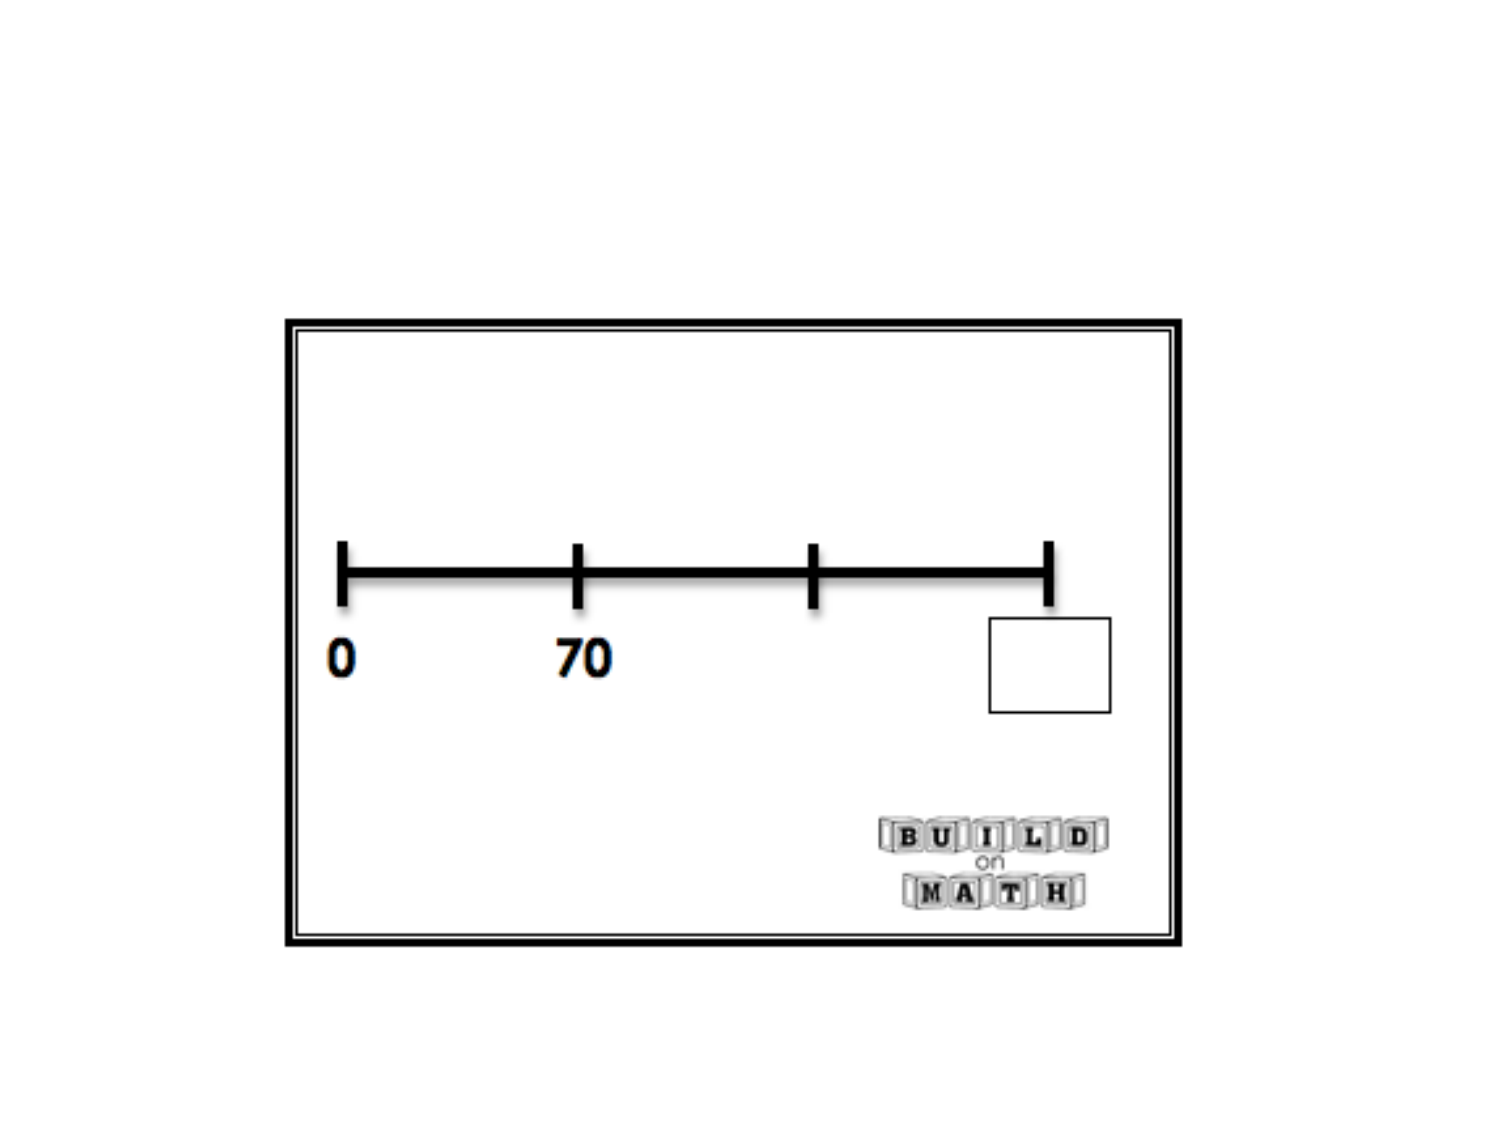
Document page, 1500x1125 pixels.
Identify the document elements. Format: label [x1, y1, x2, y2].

list [74, 262, 1426, 1006]
